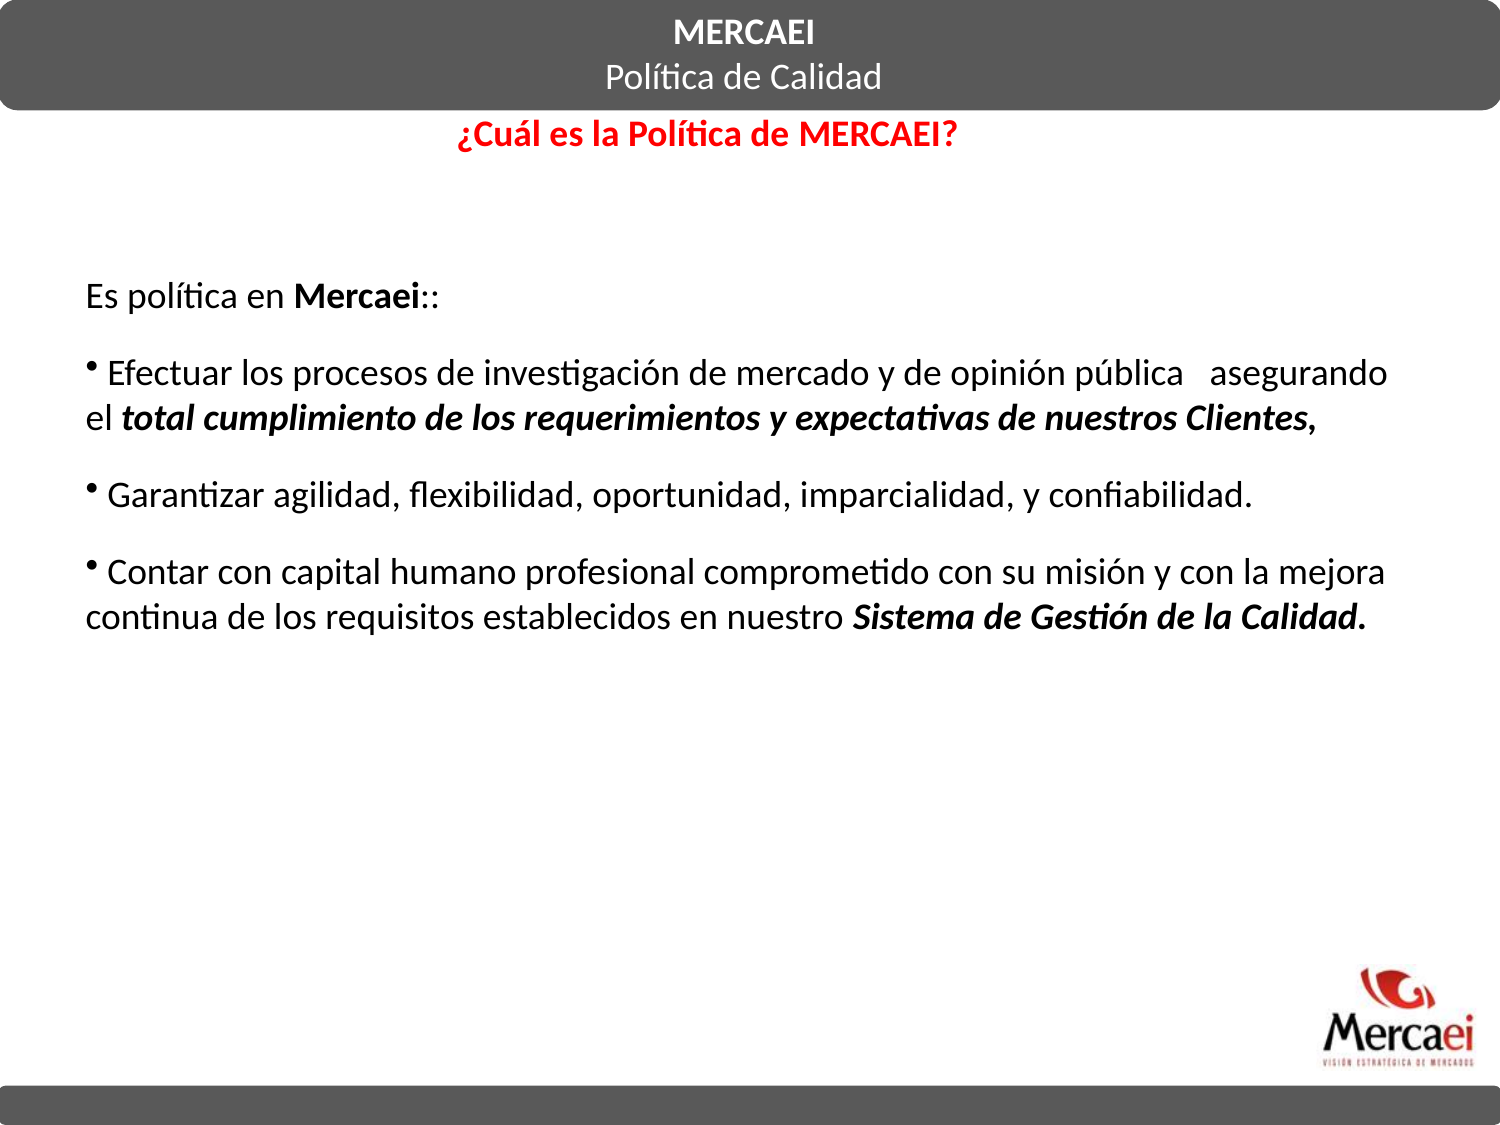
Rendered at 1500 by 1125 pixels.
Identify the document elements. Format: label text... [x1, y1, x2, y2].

text_box ¿Cuál es la Política de Mercaei? [39, 101, 1375, 226]
text_box MERCAEI Política de Calidad [70, 0, 1418, 105]
text_box Es política en Mercaei:: Efectuar los procesos de investigación de mercado y de opinión pública asegurando el total cumplimiento de los requerimientos y expectativas de nuestros Clientes, Garantizar agilidad, flexibilidad, oportunidad, imparcialidad, y confiabilidad. Contar con capital humano profesional comprometido con su misión y con la mejora continua de los requisitos establecidos en nuestro Sistema de Gestión de la Calidad. [70, 186, 1430, 645]
picture [1316, 964, 1495, 1071]
